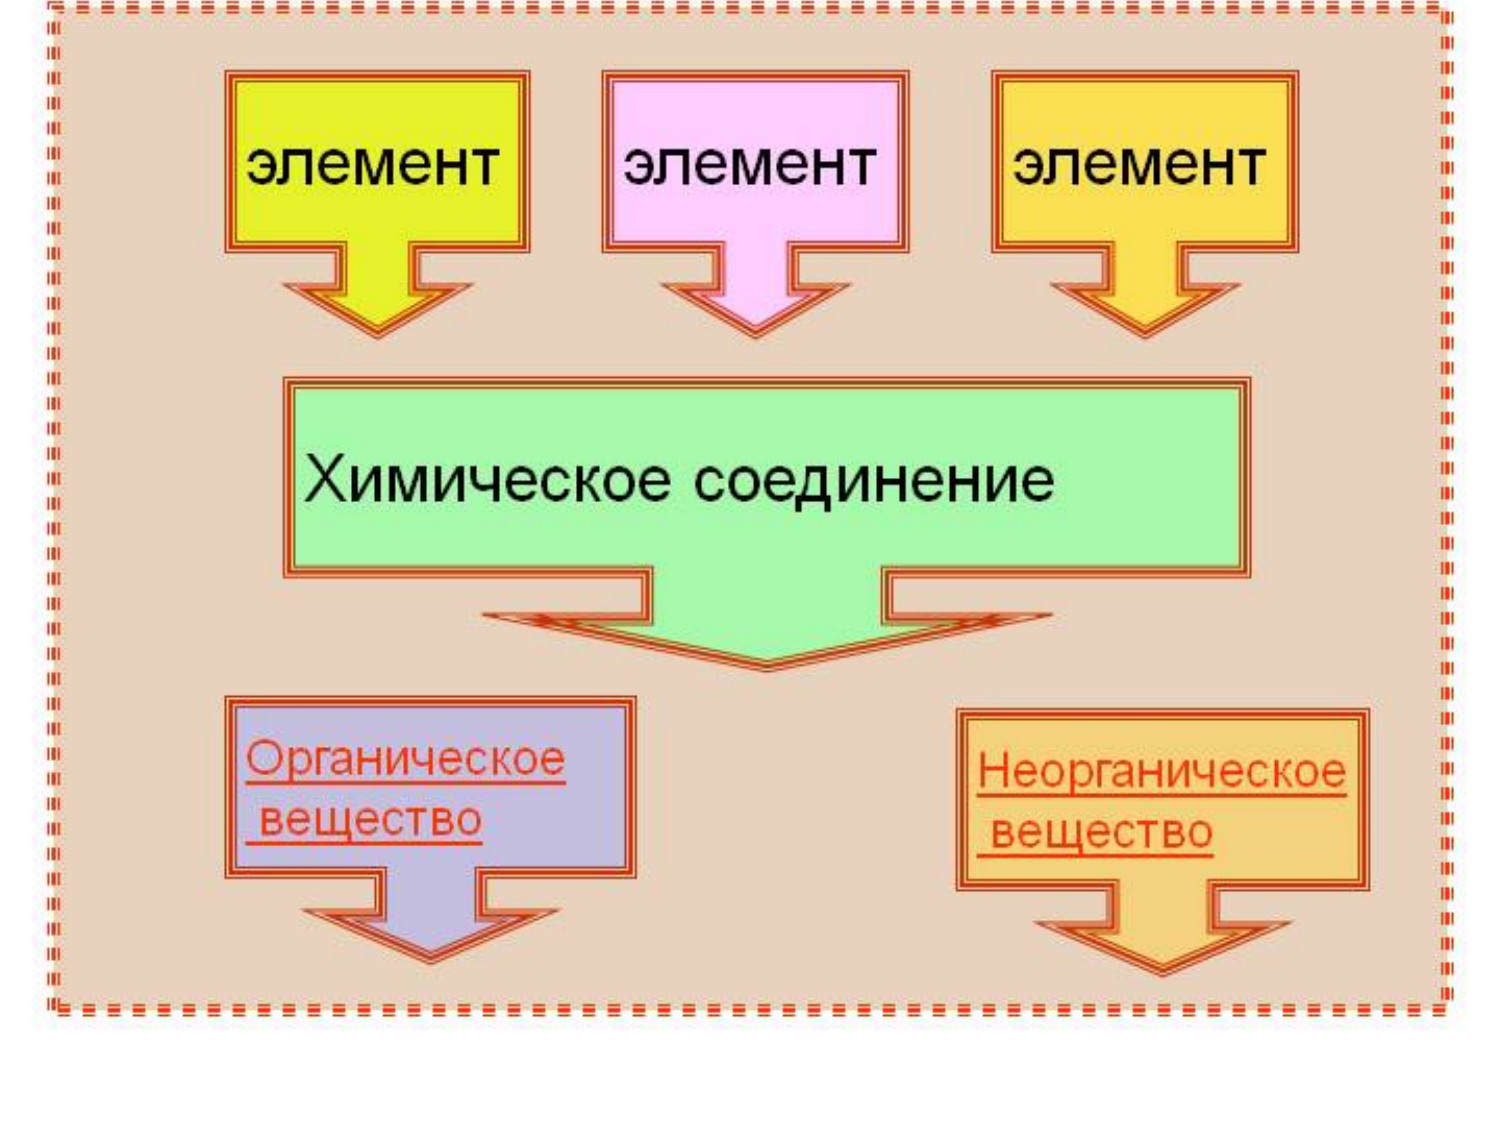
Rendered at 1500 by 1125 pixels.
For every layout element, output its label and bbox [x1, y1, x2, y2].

text_box [0, 0, 1500, 1088]
